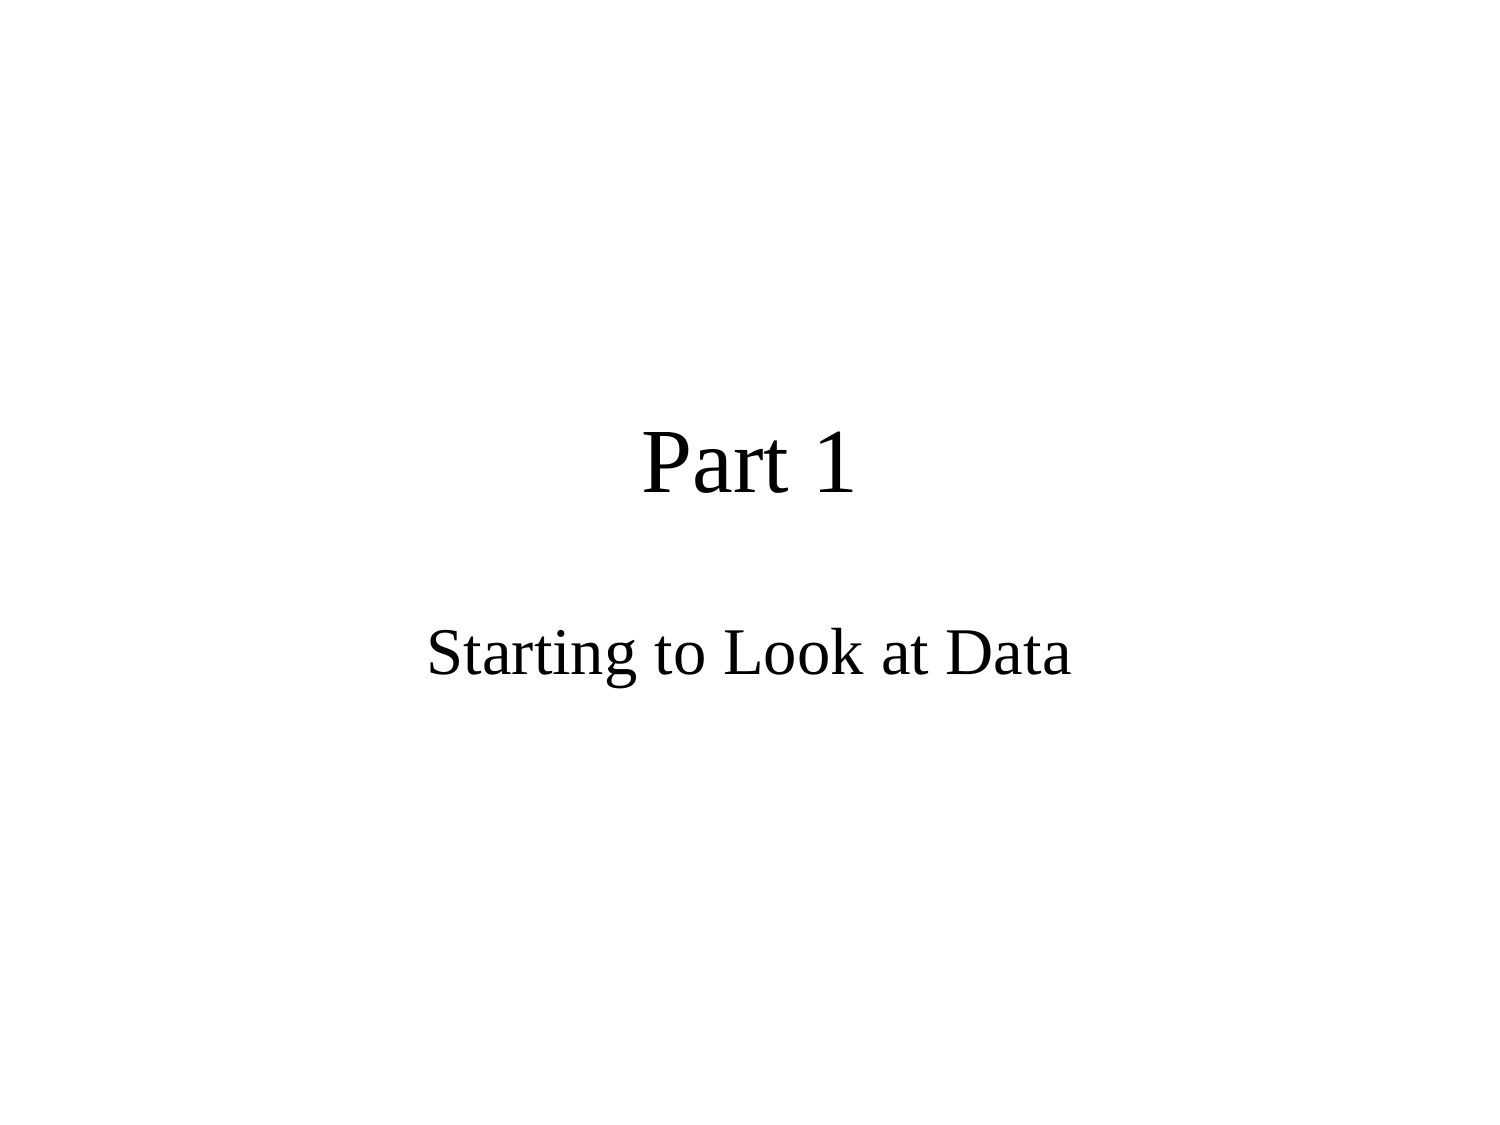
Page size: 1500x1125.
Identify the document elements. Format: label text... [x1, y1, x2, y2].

title Part 1 [75, 362, 1425, 550]
list Starting to Look at Data [75, 600, 1425, 725]
